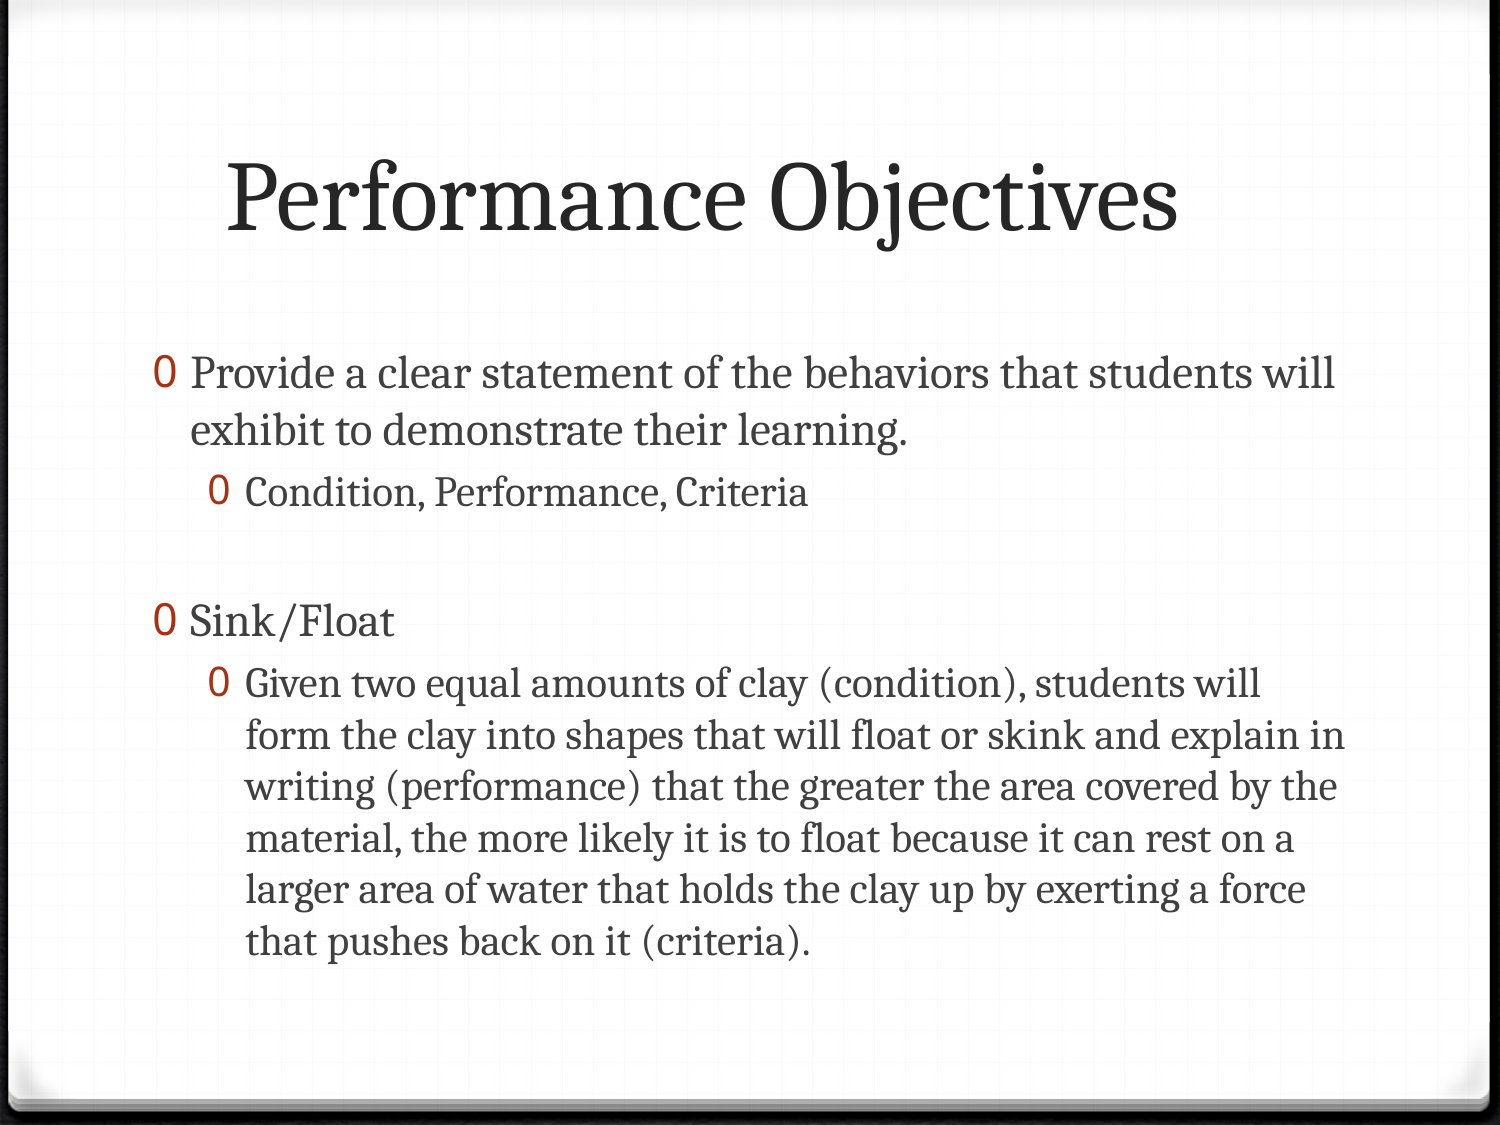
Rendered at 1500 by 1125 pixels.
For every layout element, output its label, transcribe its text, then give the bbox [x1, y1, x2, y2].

picture [0, 0, 1500, 1125]
title Performance Objectives [90, 71, 1410, 309]
list Provide a clear statement of the behaviors that students will exhibit to demonstrate their learning. Condition, Performance, Criteria Sink/Float Given two equal amounts of clay (condition), students will form the clay into shapes that will float or skink and explain in writing (performance) that the greater the area covered by the material, the more likely it is to float because it can rest on a larger area of water that holds the clay up by exerting a force that pushes back on it (criteria). [137, 334, 1363, 983]
